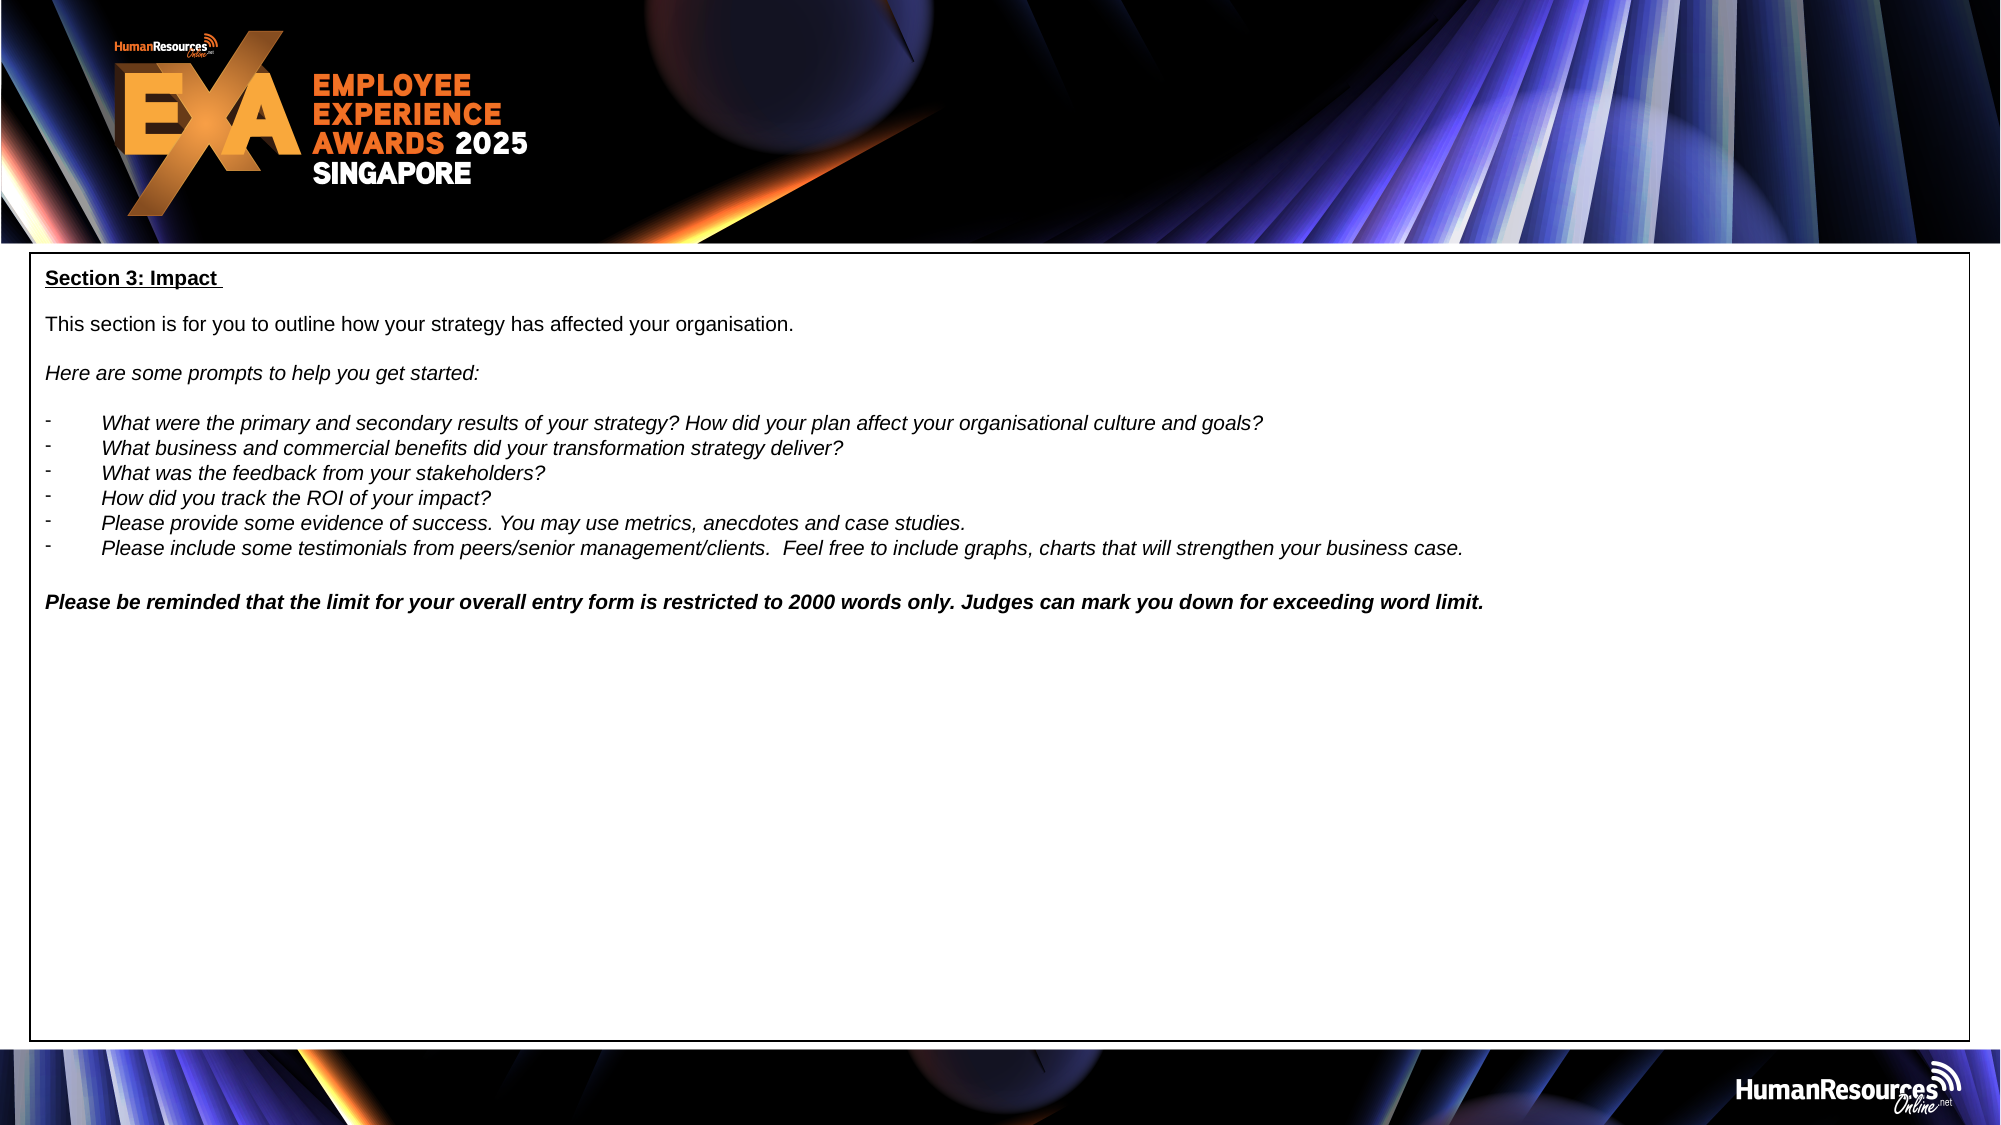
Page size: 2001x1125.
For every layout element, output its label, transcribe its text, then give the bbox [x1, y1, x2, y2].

picture [0, 0, 2001, 1125]
text_box Section 3: Impact This section is for you to outline how your strategy has affected your organisation. Here are some prompts to help you get started: What were the primary and secondary results of your strategy? How did your plan affect your organisational culture and goals? What business and commercial benefits did your transformation strategy deliver? What was the feedback from your stakeholders? How did you track the ROI of your impact? Please provide some evidence of success. You may use metrics, anecdotes and case studies. Please include some testimonials from peers/senior management/clients. Feel free to include graphs, charts that will strengthen your business case. Please be reminded that the limit for your overall entry form is restricted to 2000 words only. Judges can mark you down for exceeding word limit. [30, 253, 1970, 1042]
